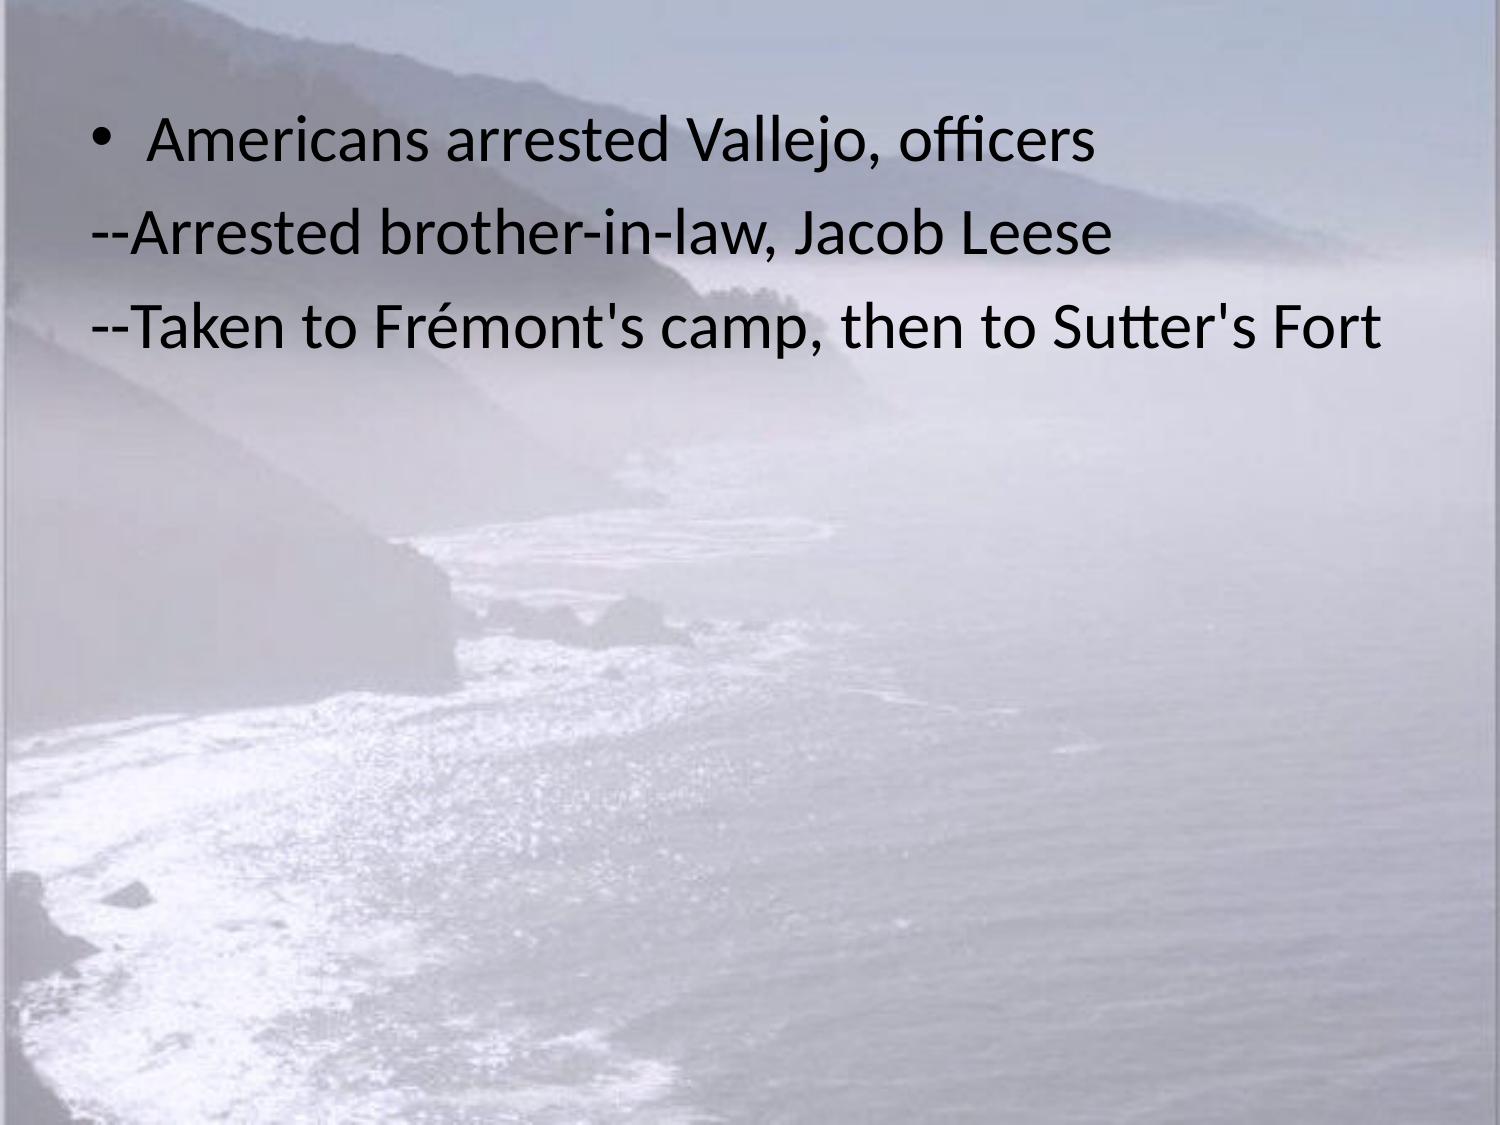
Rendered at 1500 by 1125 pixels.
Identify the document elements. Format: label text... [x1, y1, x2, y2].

picture [0, 0, 1500, 1125]
list Americans arrested Vallejo, officers --Arrested brother-in-law, Jacob Leese --Taken to Frémont's camp, then to Sutter's Fort [75, 87, 1425, 1005]
